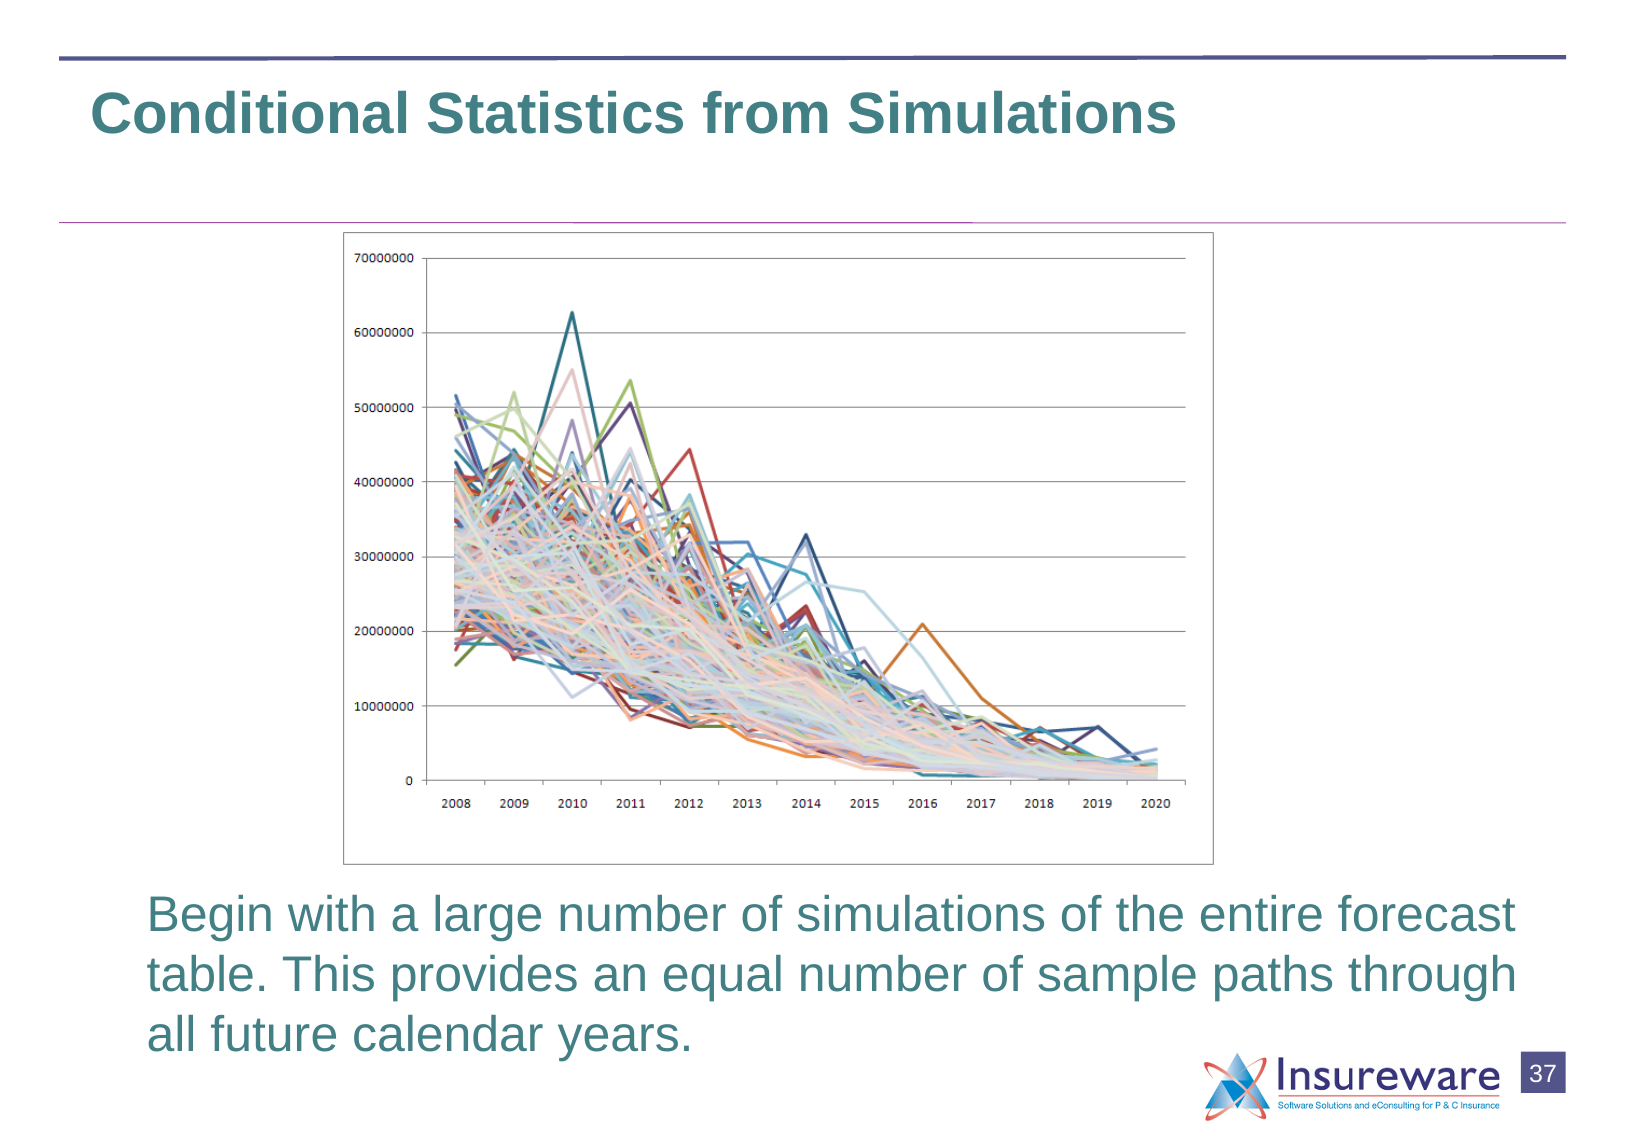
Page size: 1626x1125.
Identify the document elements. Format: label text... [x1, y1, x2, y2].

picture [342, 231, 1215, 866]
title Conditional Statistics from Simulations [90, 79, 1568, 204]
list Begin with a large number of simulations of the entire forecast table. This provides an equal number of sample paths through all future calendar years. [90, 881, 1568, 1059]
picture [1202, 1059, 1500, 1122]
slide_number 36 [1520, 1051, 1566, 1093]
